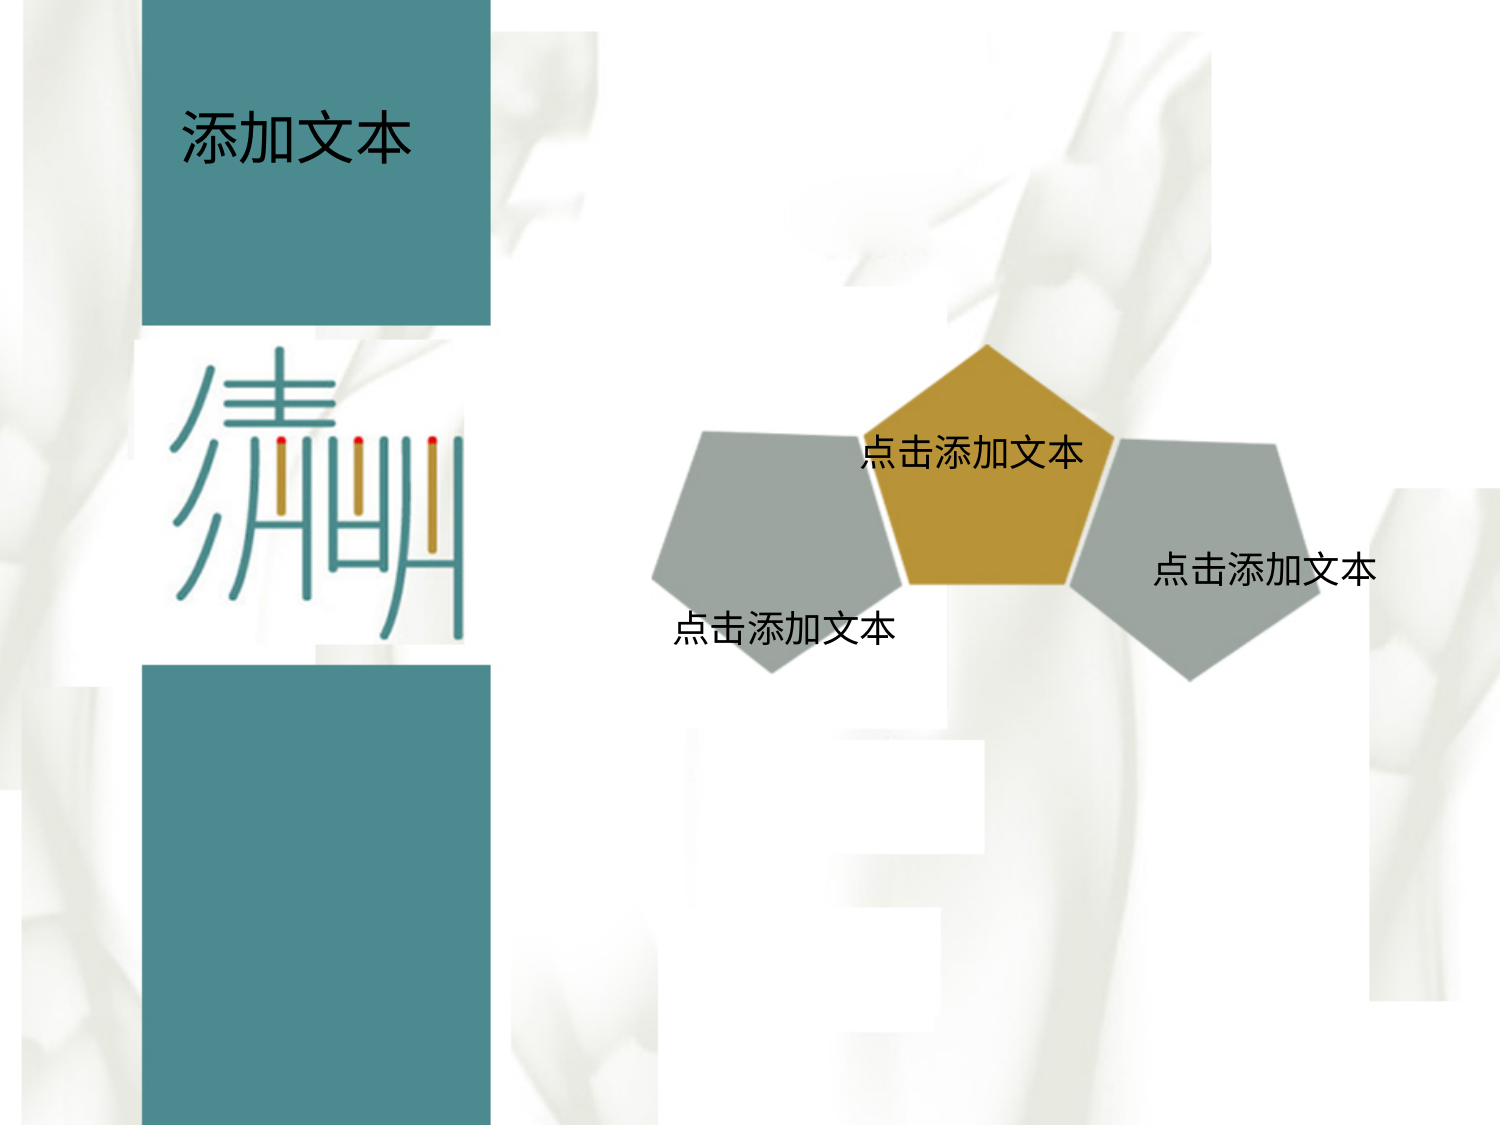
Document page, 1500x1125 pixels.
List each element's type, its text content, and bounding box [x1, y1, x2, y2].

text_box 添加文本 [165, 93, 429, 179]
text_box 点击添加文本 [657, 597, 913, 658]
text_box 点击添加文本 [845, 421, 1100, 482]
text_box 点击添加文本 [1137, 538, 1393, 599]
picture [0, 0, 1500, 1125]
